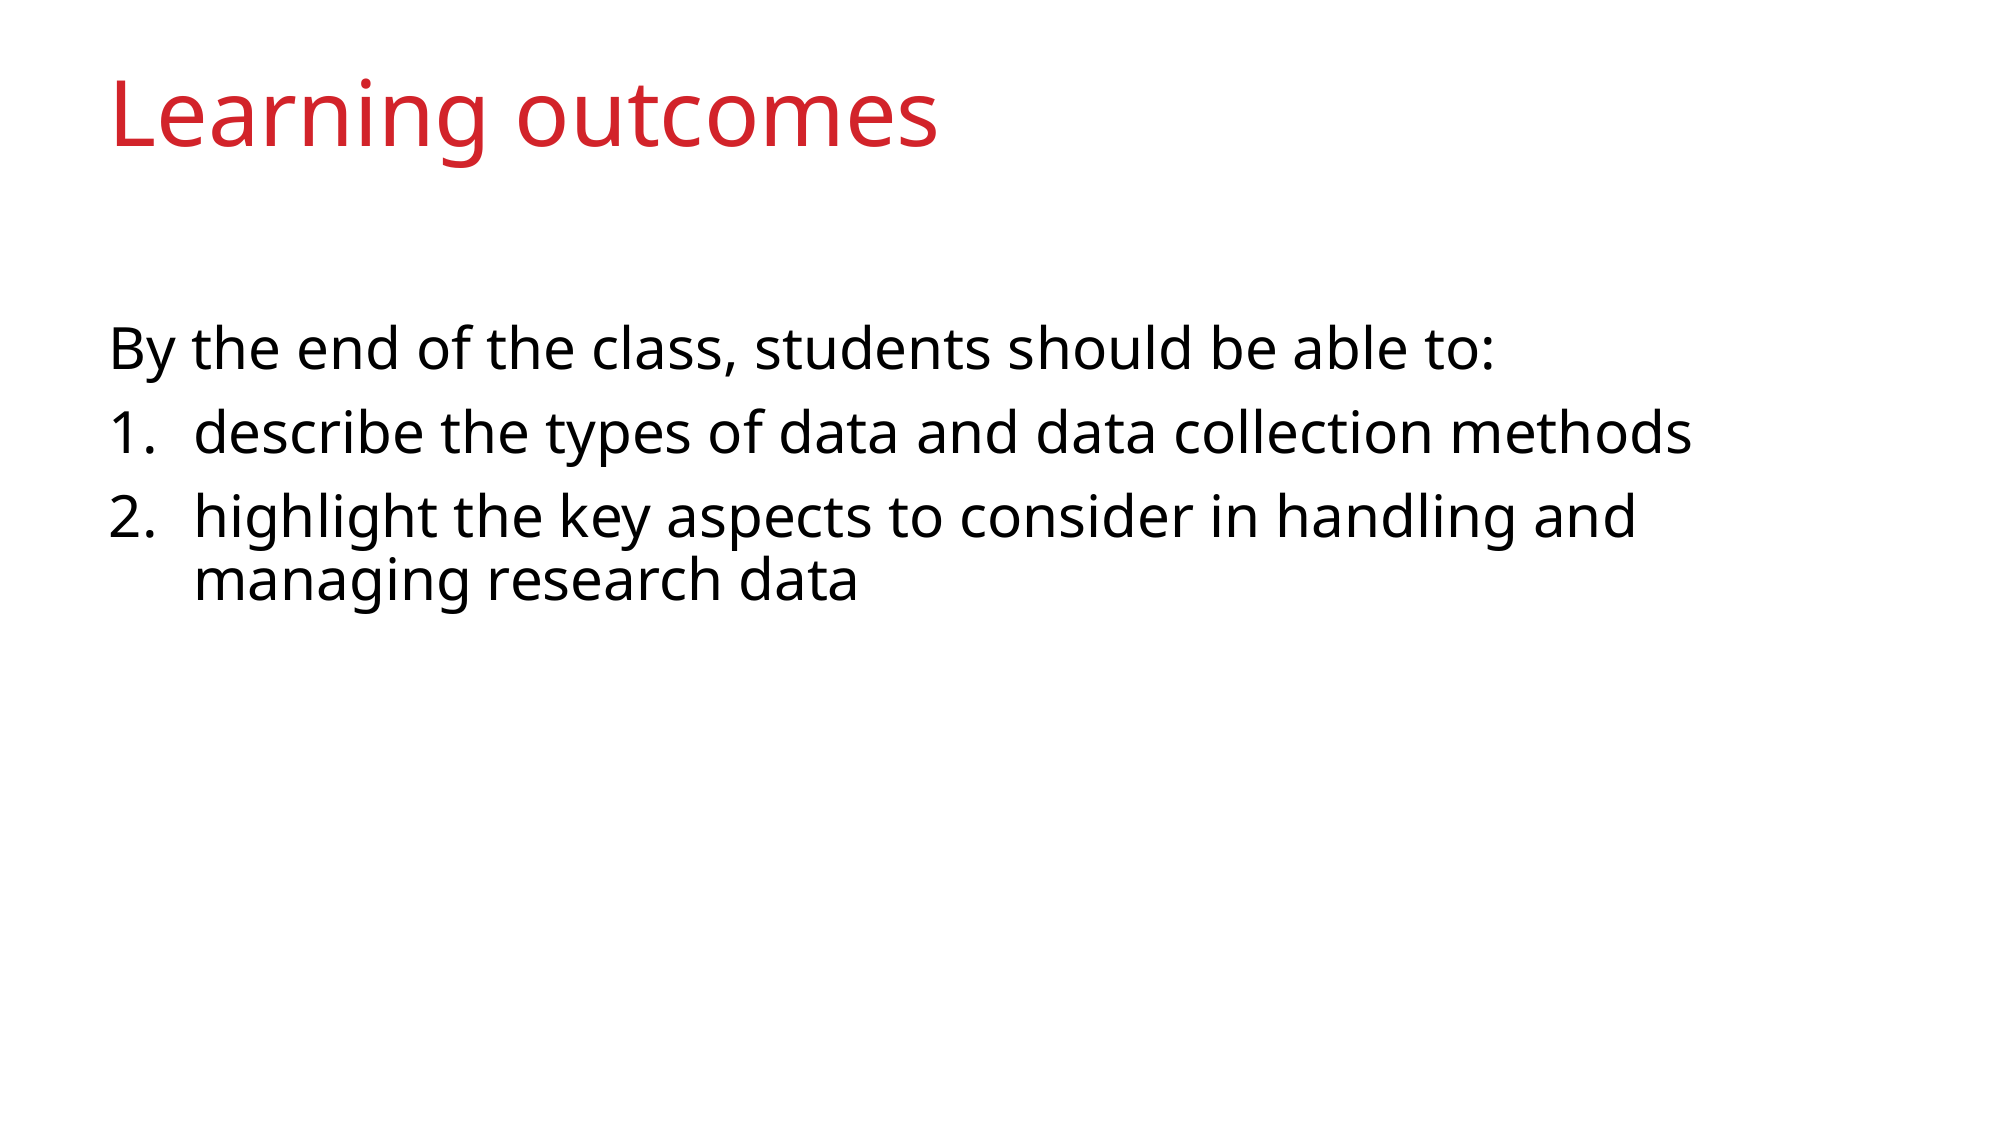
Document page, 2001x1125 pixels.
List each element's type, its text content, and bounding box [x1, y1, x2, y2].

list By the end of the class, students should be able to: describe the types of data and data collection methods highlight the key aspects to consider in handling and managing research data [93, 311, 1863, 1050]
title Learning outcomes [93, 0, 1863, 235]
